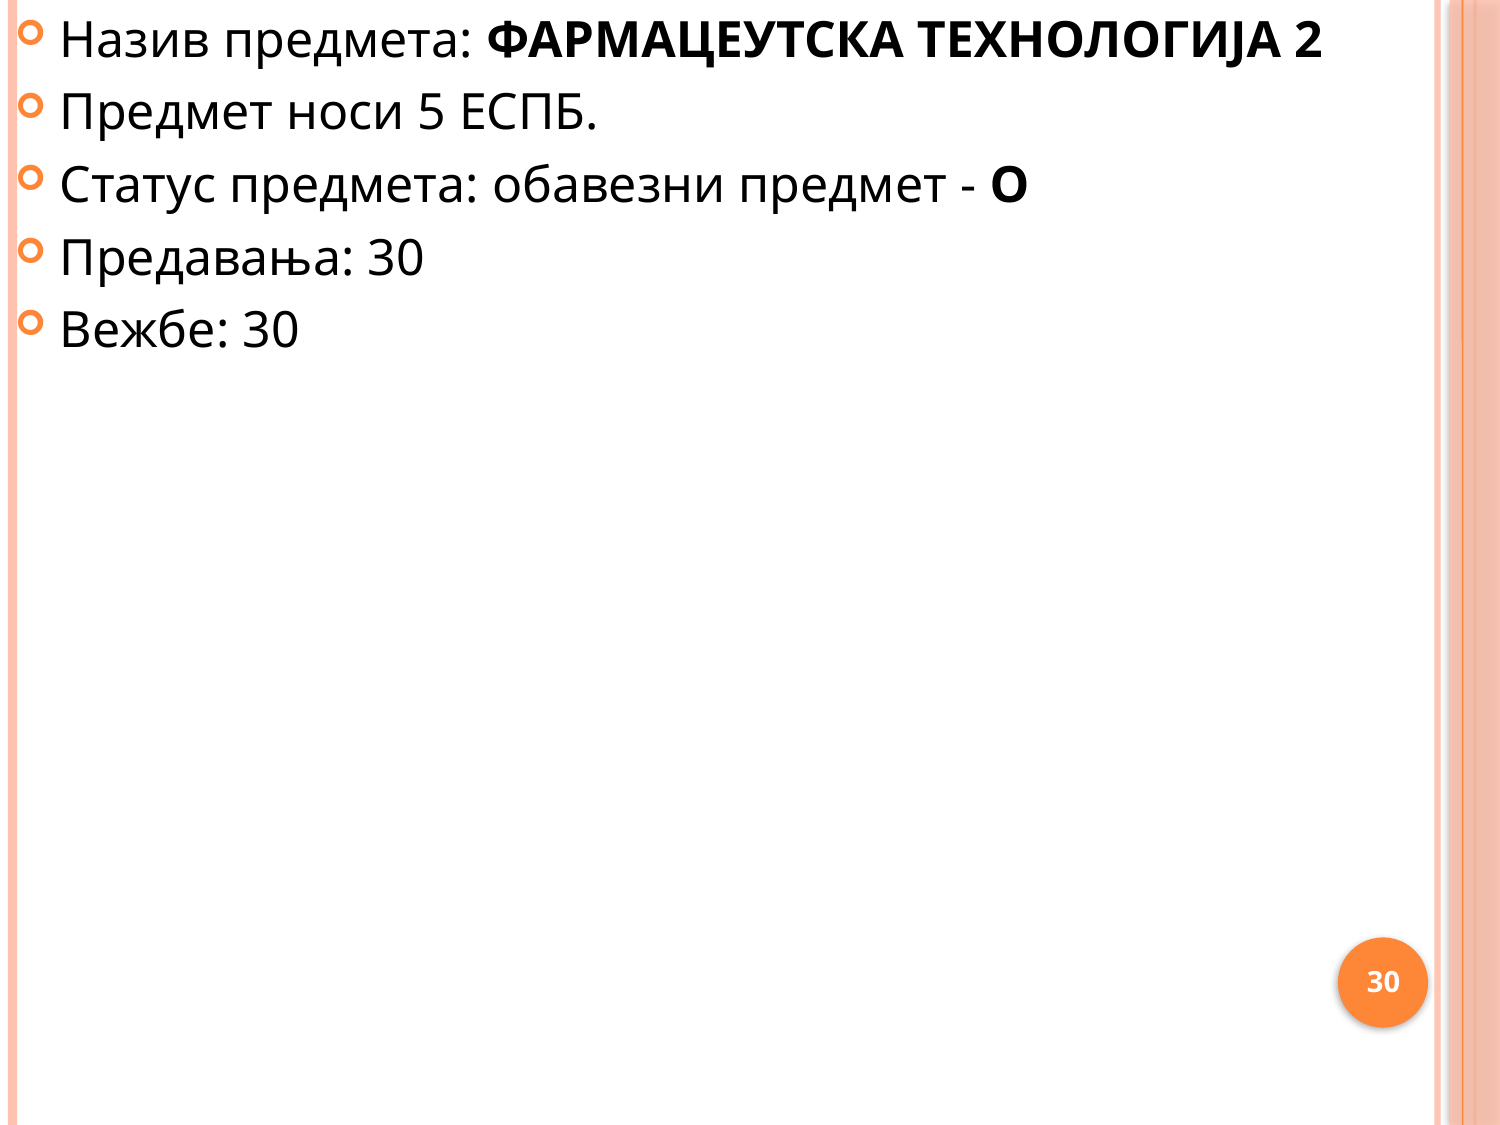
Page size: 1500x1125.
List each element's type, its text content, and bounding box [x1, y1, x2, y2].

list Назив предмета: ФАРМАЦЕУТСКА ТЕХНОЛОГИЈА 2 Предмет носи 5 ЕСПБ. Статус предмета: обавезни предмет - О Предавања: 30 Вежбе: 30 [0, 0, 1500, 1125]
slide_number 30 [1333, 940, 1434, 1026]
